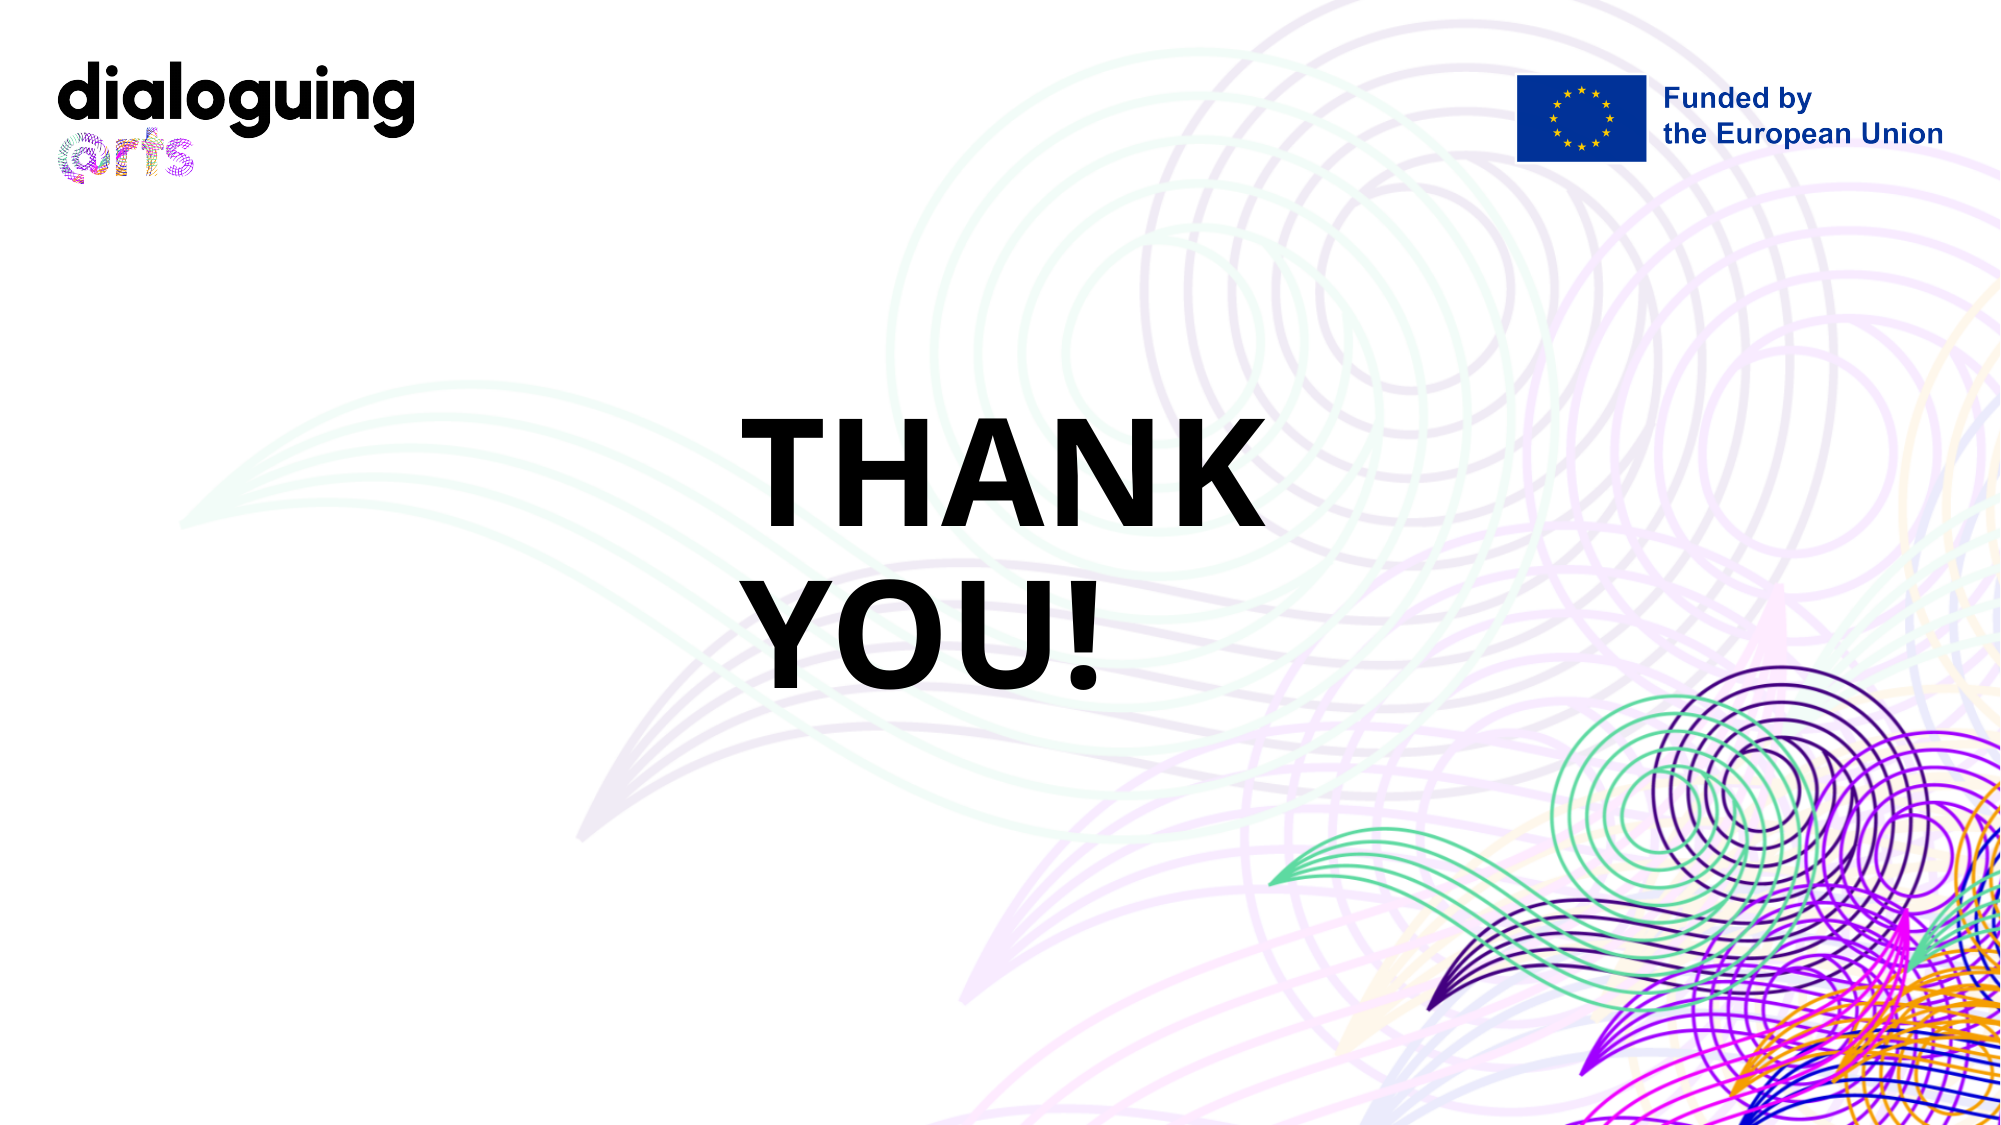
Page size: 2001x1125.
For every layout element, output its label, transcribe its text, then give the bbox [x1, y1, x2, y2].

title THANK YOU! [724, 389, 1521, 607]
picture [0, 0, 2001, 1125]
